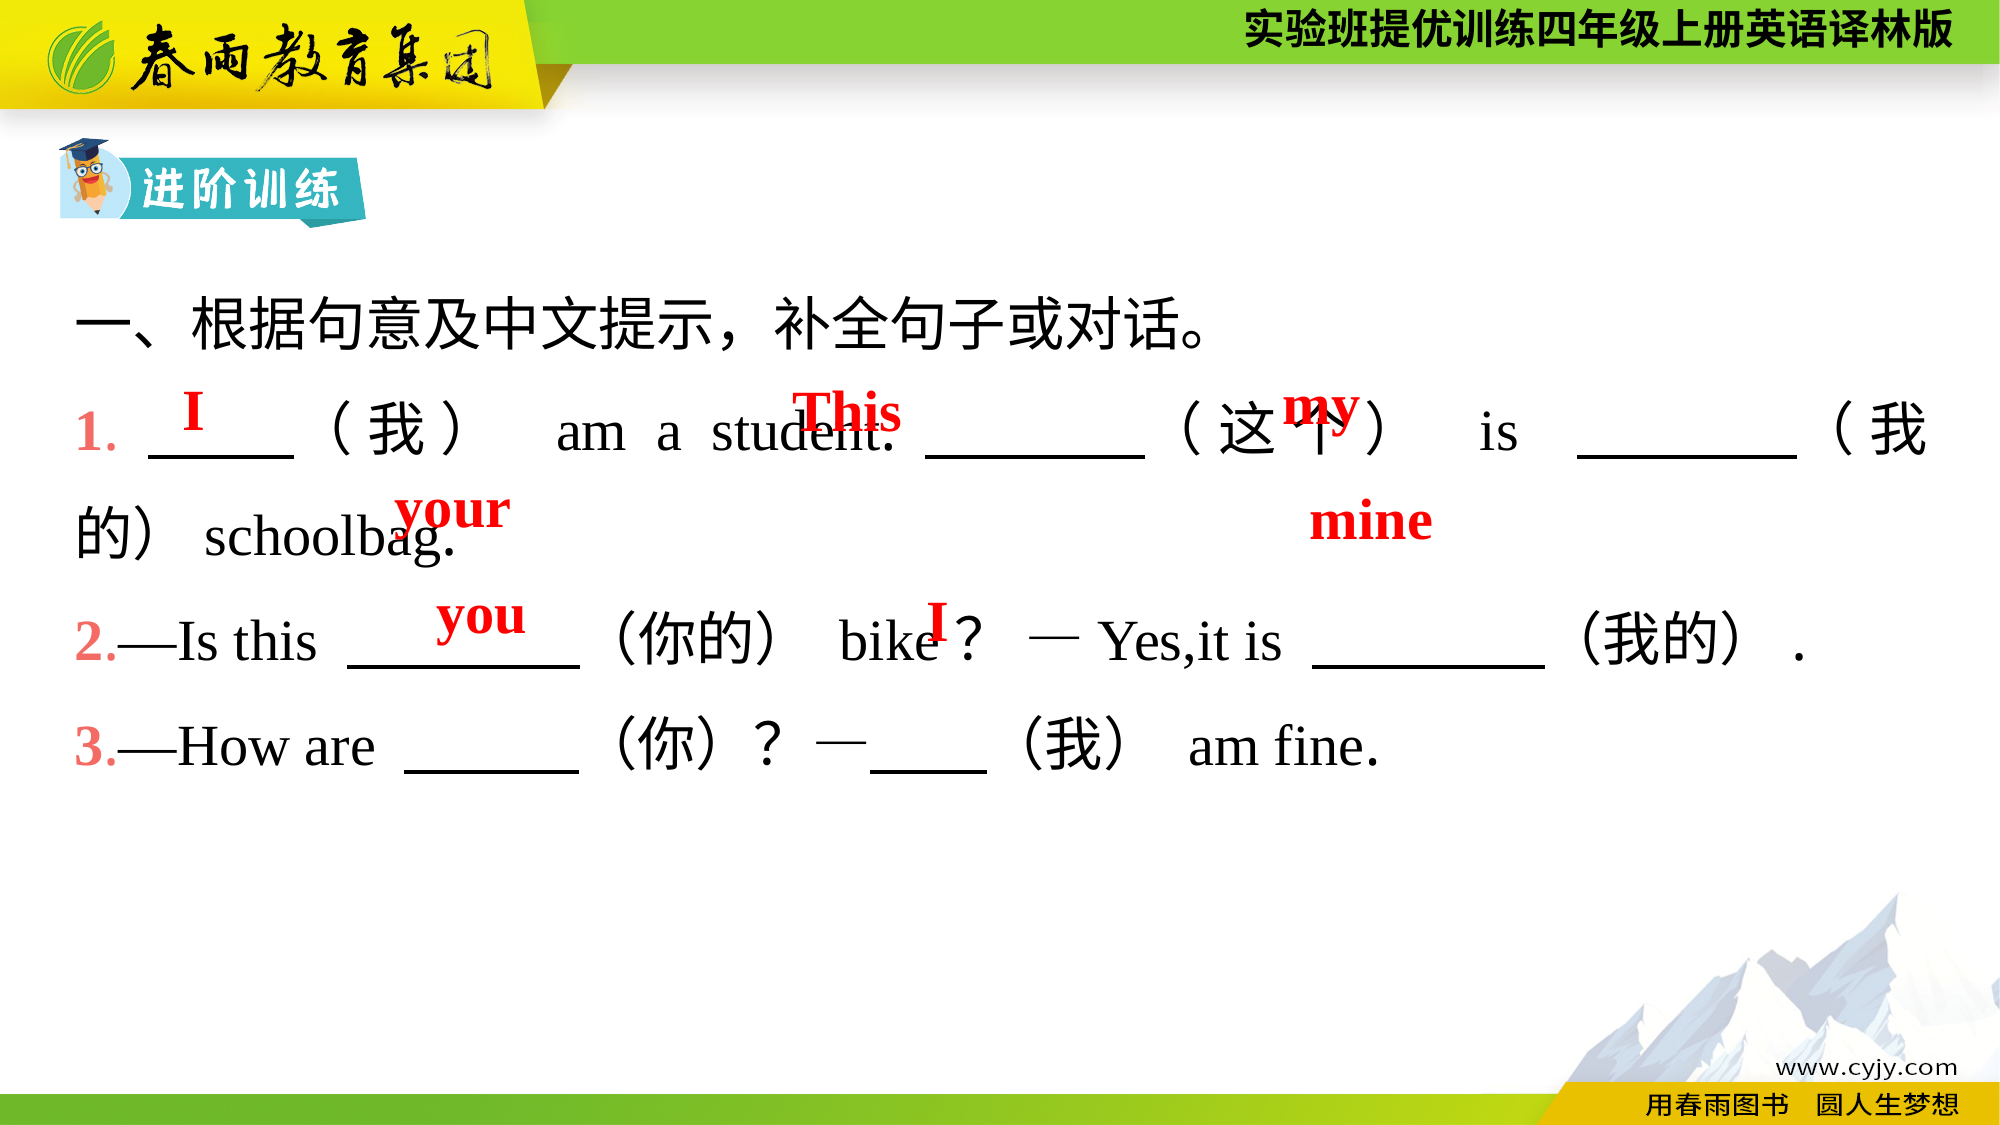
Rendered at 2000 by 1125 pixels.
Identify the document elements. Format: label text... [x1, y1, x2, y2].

text_box I [911, 575, 965, 661]
picture [0, 0, 2000, 1125]
text_box I [167, 364, 220, 450]
text_box you [421, 568, 543, 653]
text_box your [380, 461, 527, 547]
text_box my [1268, 358, 1376, 444]
text_box mine [1295, 474, 1448, 559]
text_box This [777, 366, 918, 451]
list 一、根据句意及中文提示，补全句子或对话。 1. （我） am a student. （这个） is （我的）schoolbag. 2.—Is this （你的） bike？ —Yes,it is （我的）. 3.—How are （你）？— （我） am fine. [59, 244, 1944, 684]
